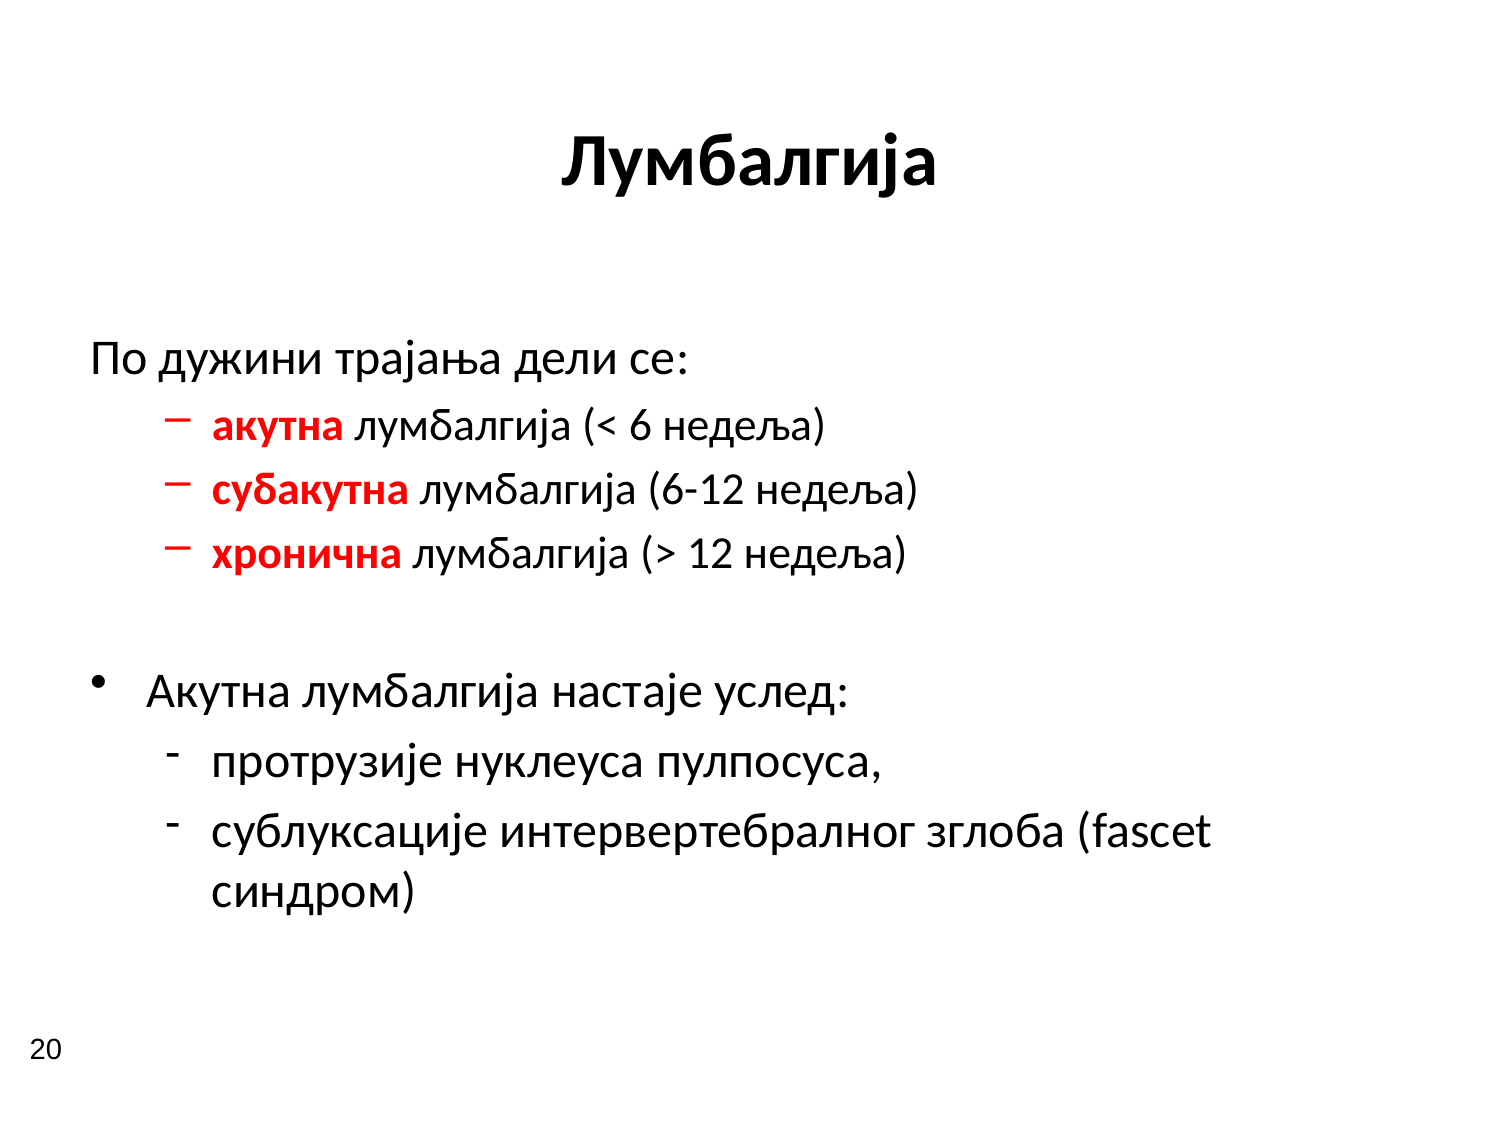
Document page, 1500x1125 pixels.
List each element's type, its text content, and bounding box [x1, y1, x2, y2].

list По дужини трајања дели се: акутна лумбалгија (< 6 недеља) субакутна лумбалгија (6-12 недеља) хронична лумбалгија (> 12 недеља) Акутна лумбалгија настаје услед: протрузије нуклеуса пулпосусa, сублуксације интервертебралног зглоба (fasсet синдром) [74, 243, 1426, 1006]
title Лумбалгија [74, 44, 1426, 209]
slide_number 20 [4, 1023, 78, 1102]
